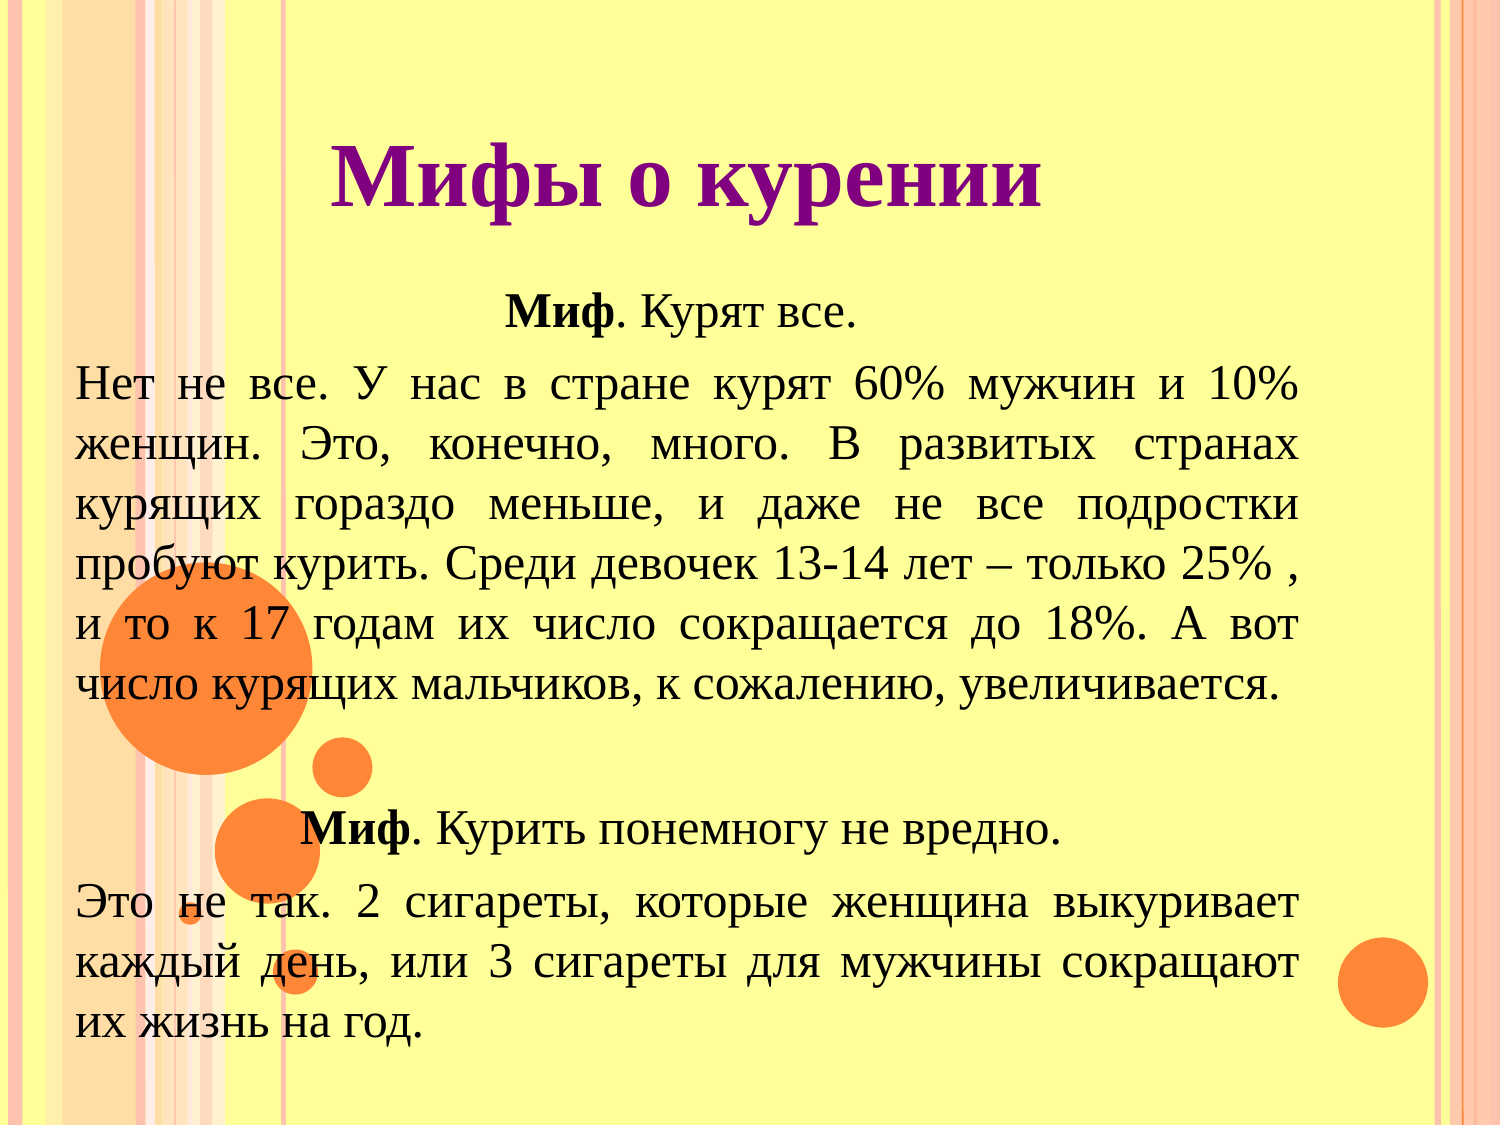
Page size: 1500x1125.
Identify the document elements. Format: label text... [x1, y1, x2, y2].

title Мифы о курении [74, 44, 1301, 233]
subtitle Миф. Курят все. Нет не все. У нас в стране курят 60% мужчин и 10% женщин. Это, конечно, много. В развитых странах курящих гораздо меньше, и даже не все подростки пробуют курить. Среди девочек 13-14 лет – только 25% , и то к 17 годам их число сокращается до 18%. А вот число курящих мальчиков, к сожалению, увеличивается. Миф. Курить понемногу не вредно. Это не так. 2 сигареты, которые женщина выкуривает каждый день, или 3 сигареты для мужчины сокращают их жизнь на год. [74, 265, 1301, 1059]
